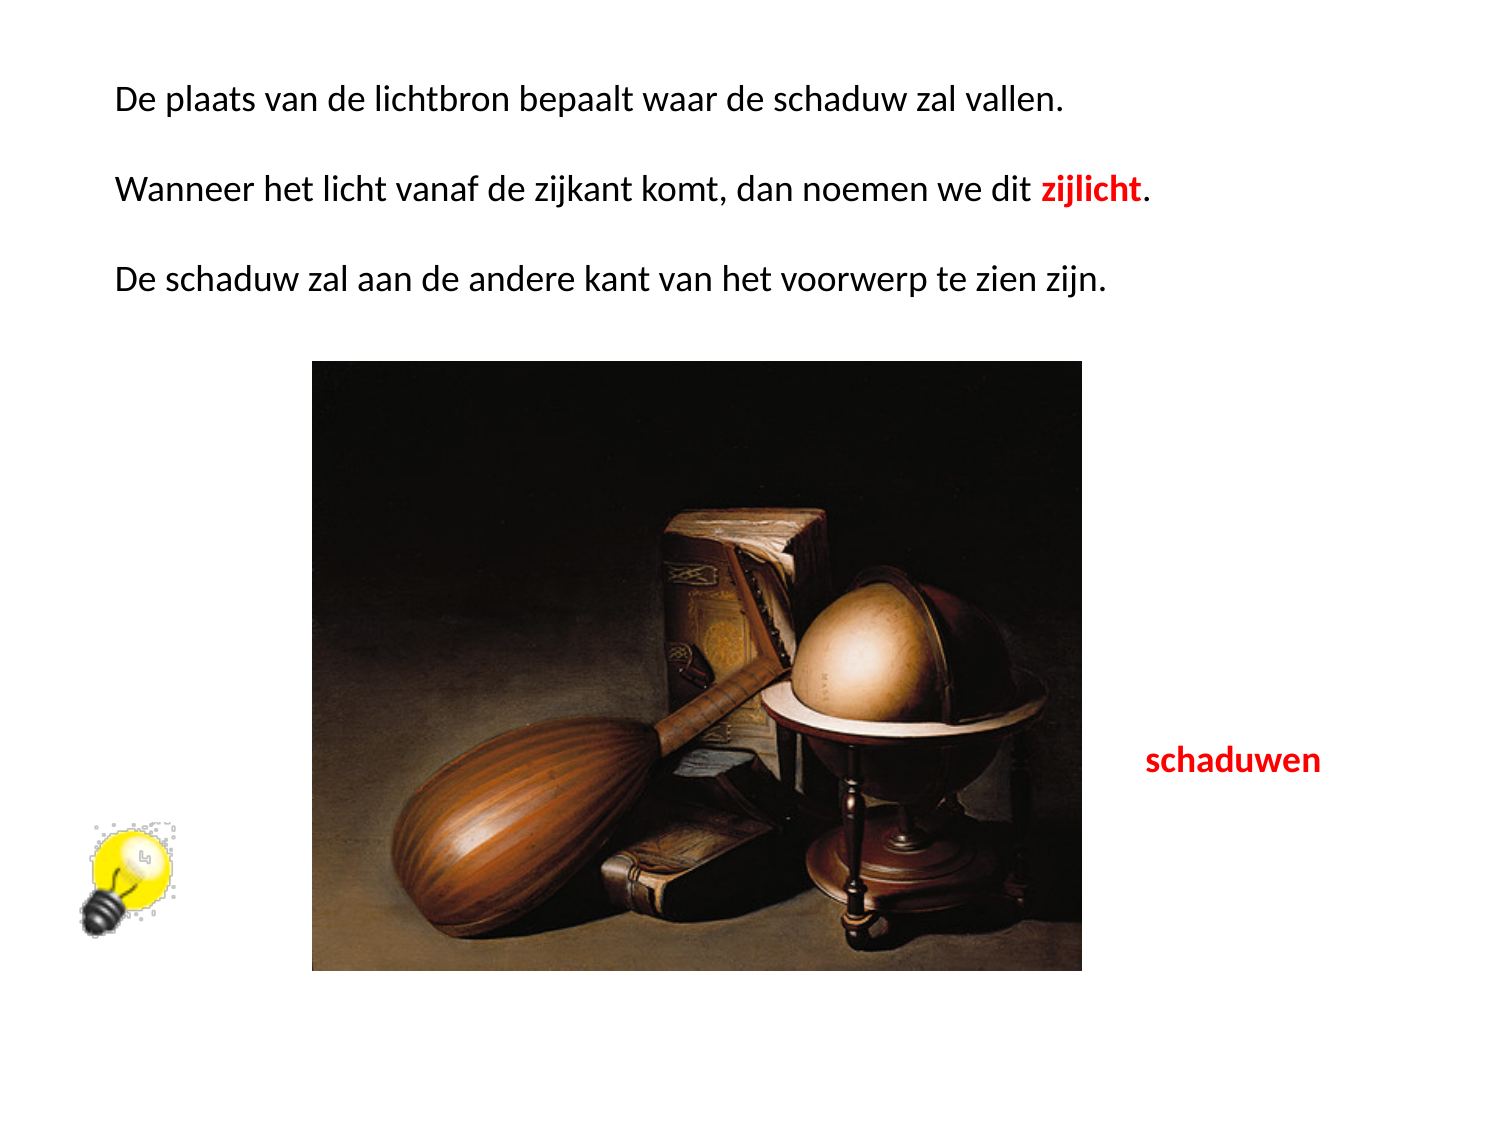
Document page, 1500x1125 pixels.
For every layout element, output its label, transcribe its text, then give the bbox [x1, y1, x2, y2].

text_box De plaats van de lichtbron bepaalt waar de schaduw zal vallen. Wanneer het licht vanaf de zijkant komt, dan noemen we dit zijlicht. De schaduw zal aan de andere kant van het voorwerp te zien zijn. [100, 66, 1400, 307]
picture [76, 822, 179, 946]
text_box schaduwen [1130, 727, 1438, 788]
picture [312, 361, 1082, 972]
